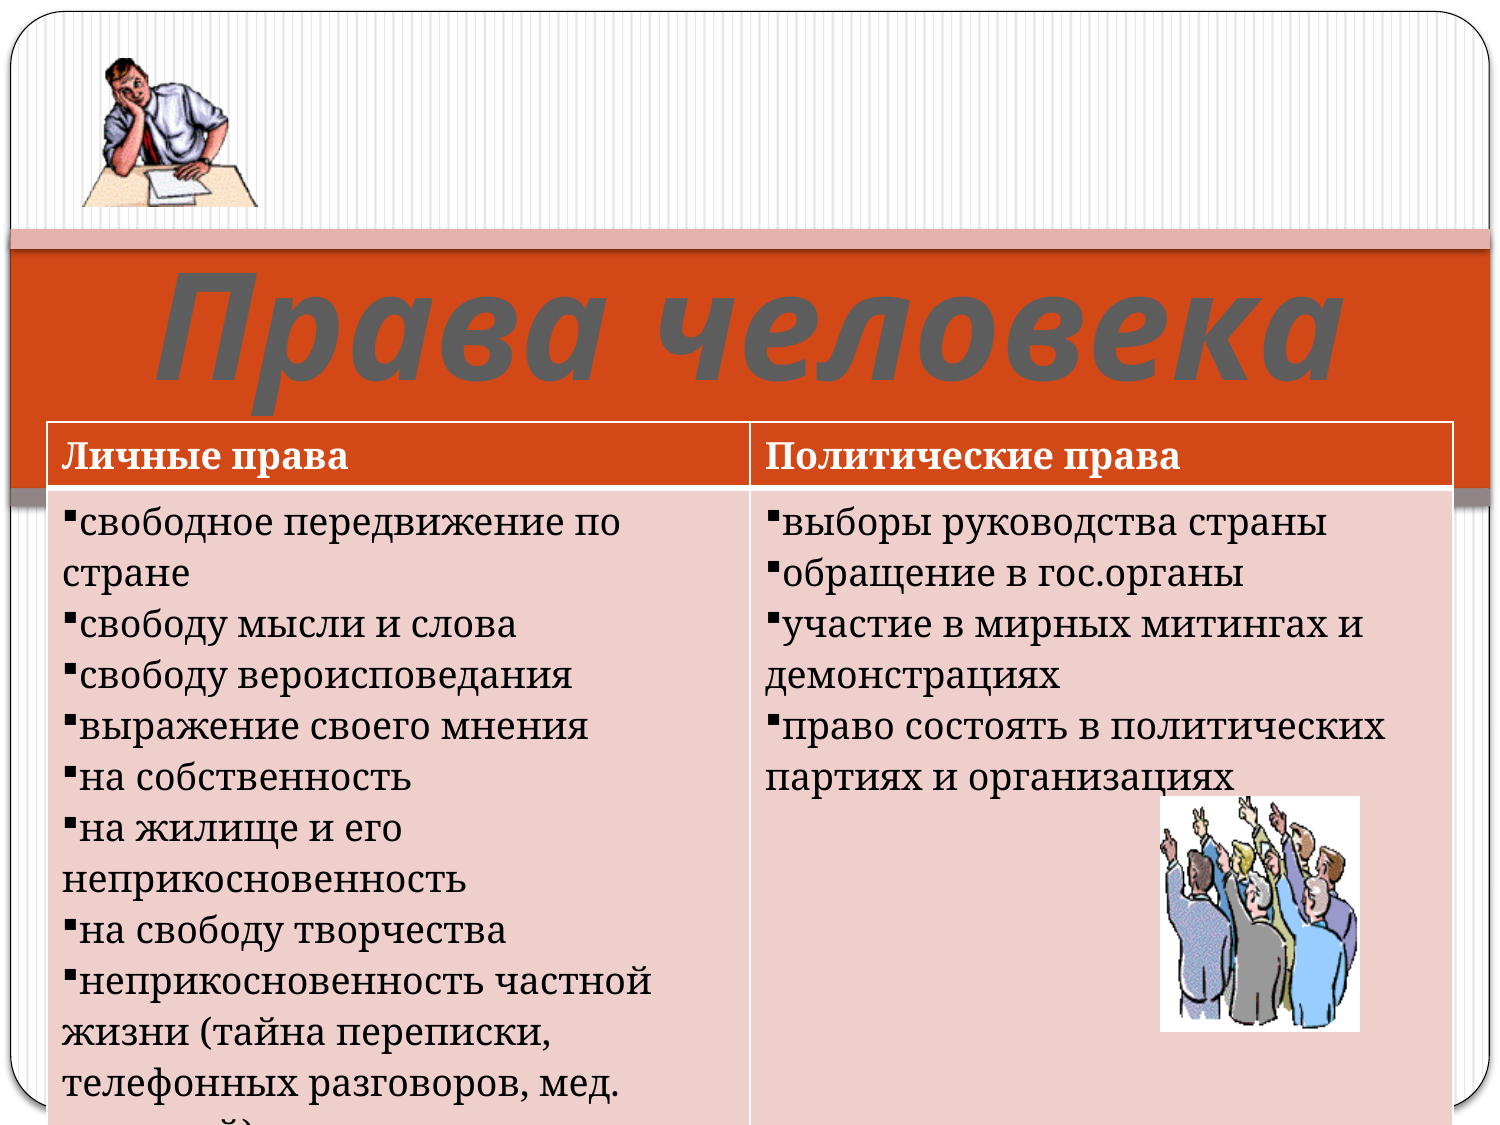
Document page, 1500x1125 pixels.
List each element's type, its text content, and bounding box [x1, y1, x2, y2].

title Права человека [75, 339, 1425, 421]
table_cell свободное передвижение по стране свободу мысли и слова свободу вероисповедания выражение своего мнения на собственность на жилище и его неприкосновенность на свободу творчества неприкосновенность частной жизни (тайна переписки, телефонных разговоров, мед. сведений) [48, 491, 749, 1125]
table_header Личные права [48, 423, 749, 485]
table_cell выборы руководства страны обращение в гос.органы участие в мирных митингах и демонстрациях право состоять в политических партиях и организациях [751, 491, 1452, 1125]
picture [81, 58, 259, 207]
table_header Политические права [751, 423, 1452, 485]
picture [1159, 796, 1360, 1032]
